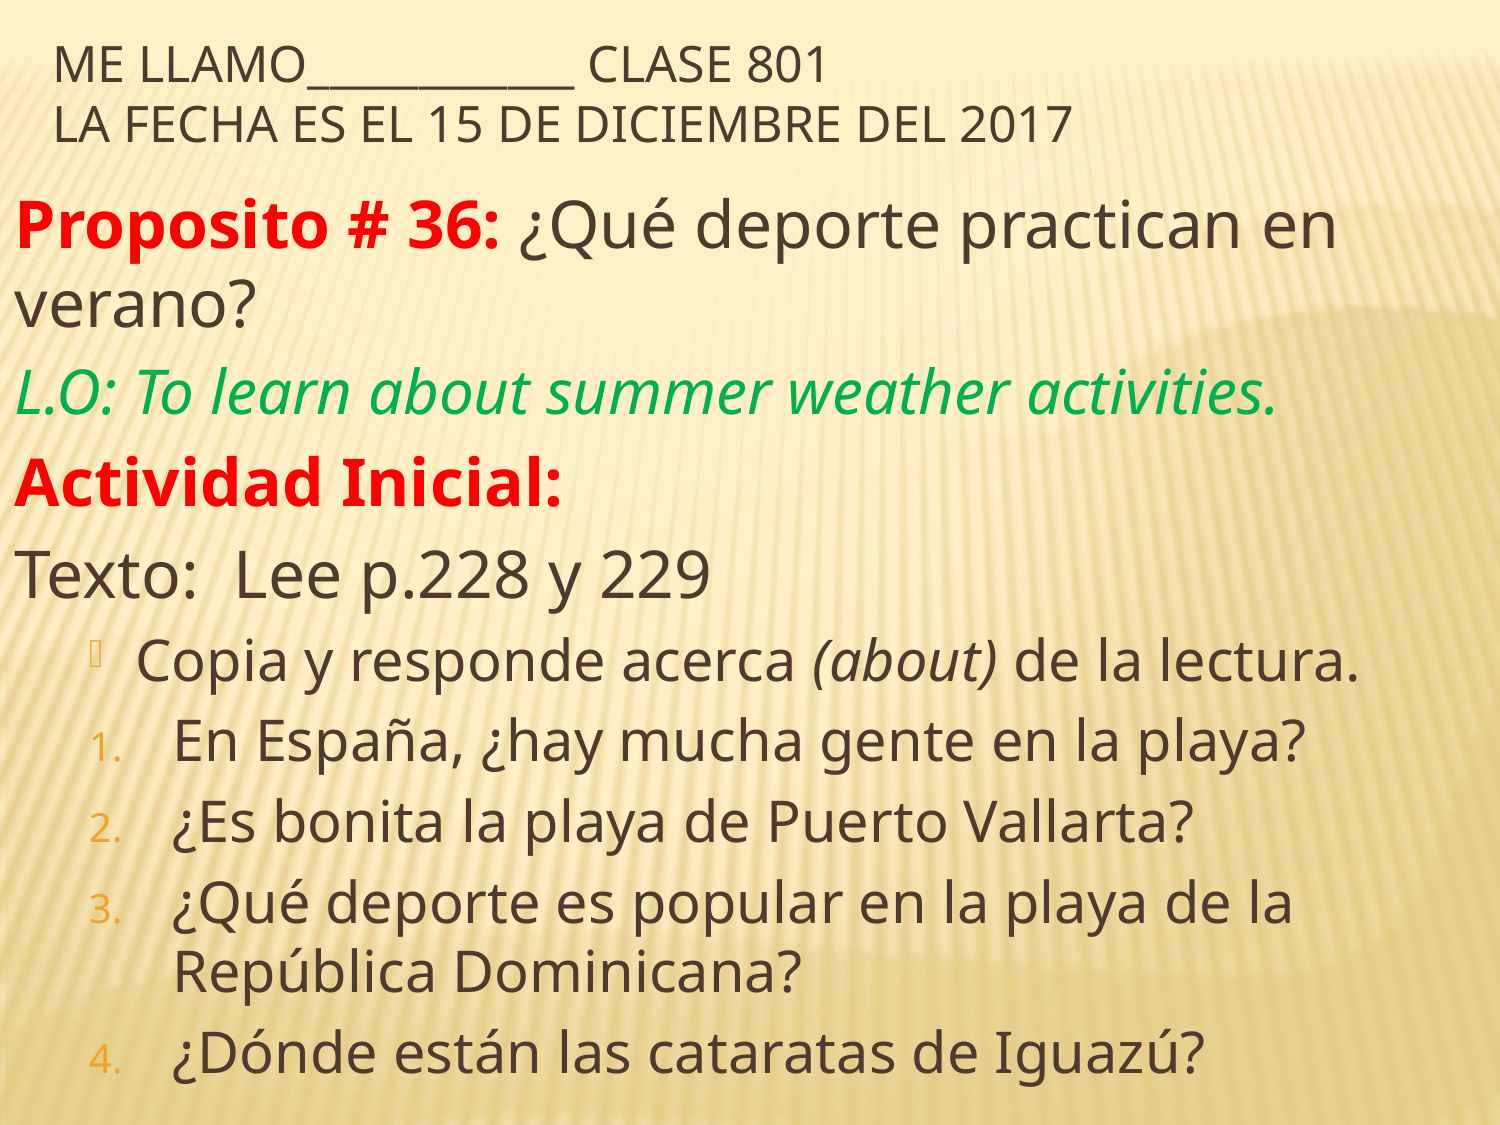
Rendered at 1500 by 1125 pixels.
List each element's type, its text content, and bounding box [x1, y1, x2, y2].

text_box Proposito # 36: ¿Qué deporte practican en verano? L.O: To learn about summer weather activities. Actividad Inicial: Texto: Lee p.228 y 229 Copia y responde acerca (about) de la lectura. En España, ¿hay mucha gente en la playa? ¿Es bonita la playa de Puerto Vallarta? ¿Qué deporte es popular en la playa de la República Dominicana? ¿Dónde están las cataratas de Iguazú? [0, 174, 1475, 1100]
text_box Me llamo____________ Clase 801 La fecha es el 15 de diciembre del 2017 [37, 24, 1463, 163]
